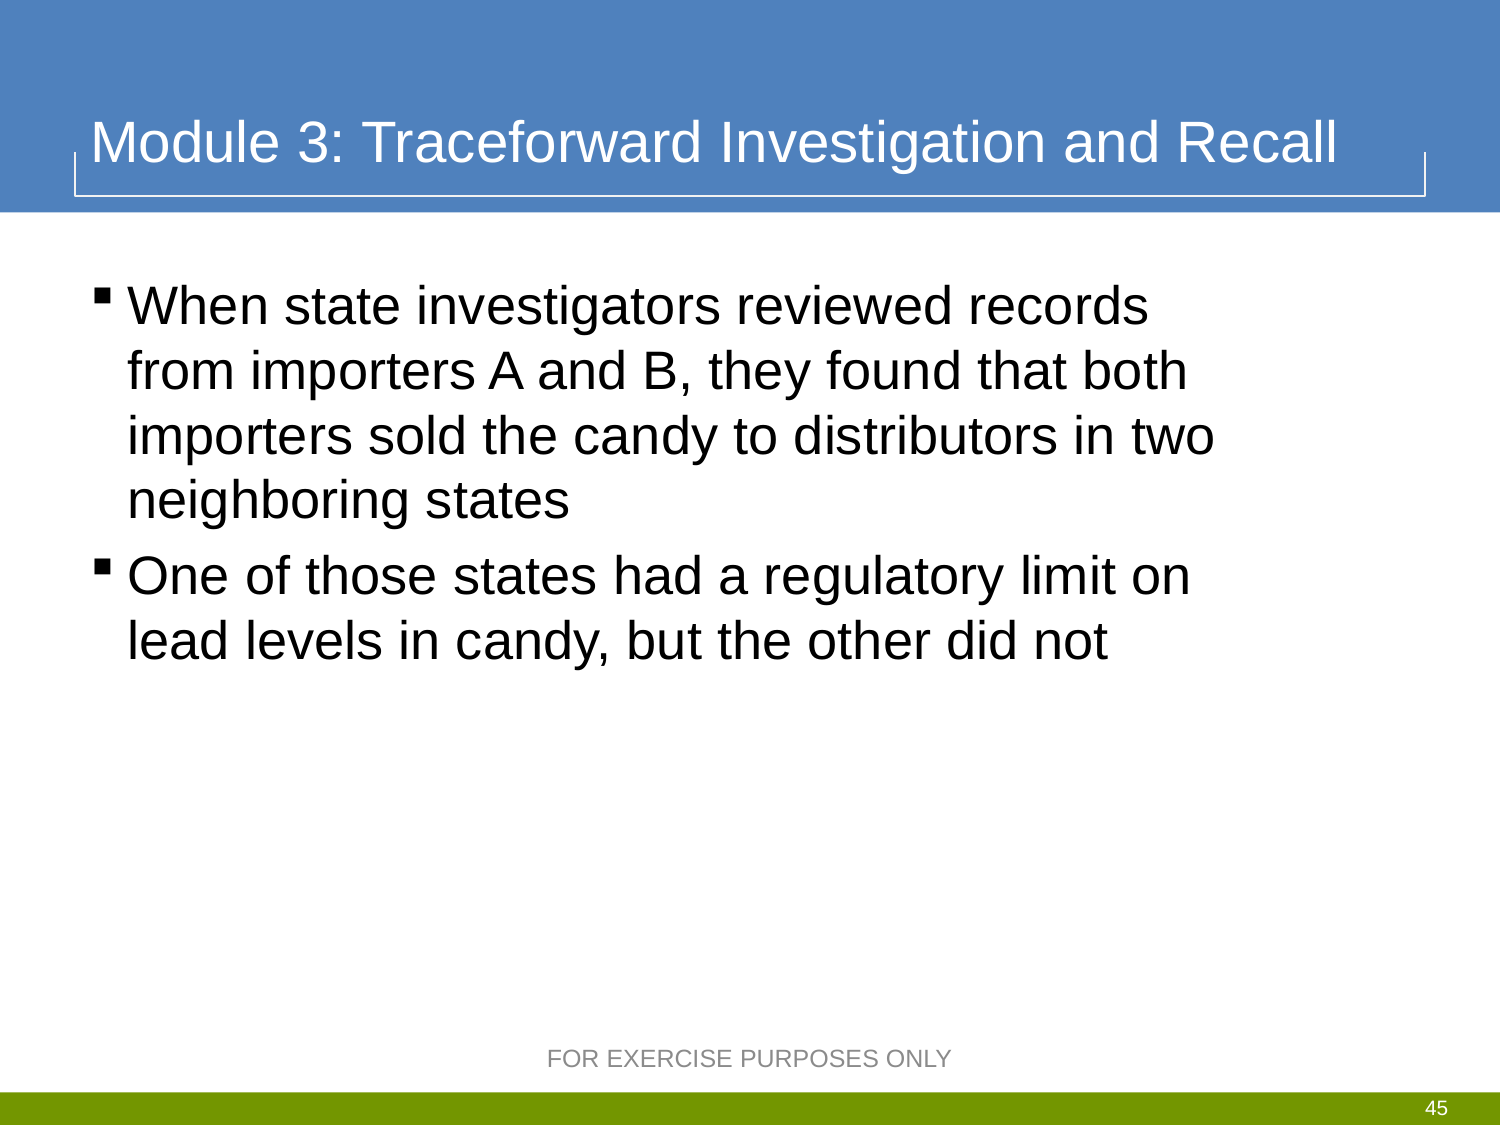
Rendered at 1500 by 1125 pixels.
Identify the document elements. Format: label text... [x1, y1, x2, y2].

title Module 3: Traceforward Investigation and Recall [74, 44, 1426, 233]
list When state investigators reviewed records from importers A and B, they found that both importers sold the candy to distributors in two neighboring states One of those states had a regulatory limit on lead levels in candy, but the other did not [74, 262, 1288, 1006]
footer FOR EXERCISE PURPOSES ONLY [512, 1042, 988, 1103]
